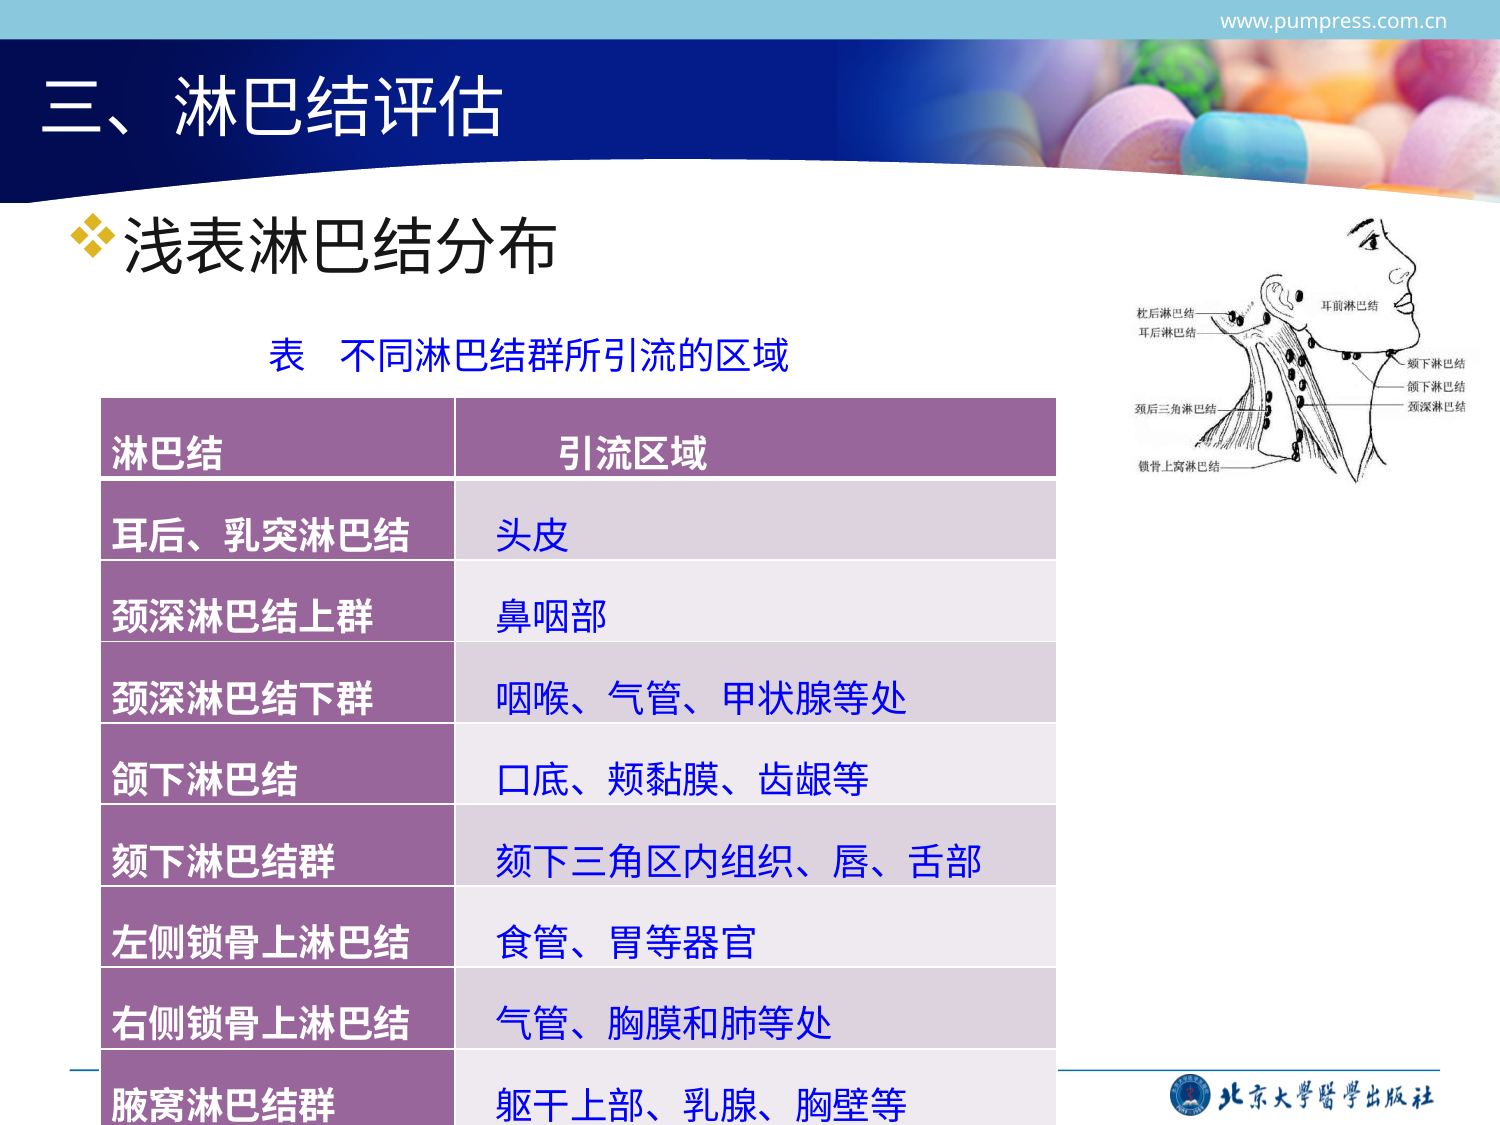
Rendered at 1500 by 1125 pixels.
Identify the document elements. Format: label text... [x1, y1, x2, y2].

picture [1170, 1074, 1436, 1118]
table_cell 腋窝淋巴结群 [101, 1050, 454, 1125]
table_cell 食管、胃等器官 [456, 887, 1056, 966]
table_cell 颌下淋巴结 [101, 724, 454, 803]
slide_number www.pumpress.com.cn [1024, 0, 1463, 38]
table_header 淋巴结 [101, 398, 454, 476]
list 浅表淋巴结分布 [49, 198, 997, 1026]
table_cell 颈深淋巴结下群 [101, 642, 454, 722]
table_cell 鼻咽部 [456, 561, 1056, 641]
table_cell 右侧锁骨上淋巴结 [101, 968, 454, 1048]
picture [1127, 207, 1481, 491]
text_box 表 不同淋巴结群所引流的区域 [253, 324, 805, 385]
table_cell 口底、颊黏膜、齿龈等 [456, 724, 1056, 803]
table_cell 颏下三角区内组织、唇、舌部 [456, 805, 1056, 885]
table_cell 咽喉、气管、甲状腺等处 [456, 642, 1056, 722]
table_header 引流区域 [456, 398, 1056, 476]
table_cell 耳后、乳突淋巴结 [101, 481, 454, 559]
table_cell 头皮 [456, 481, 1056, 559]
title 三、淋巴结评估 [23, 58, 1349, 152]
table_cell 颈深淋巴结上群 [101, 561, 454, 641]
table_cell 颏下淋巴结群 [101, 805, 454, 885]
table_cell 躯干上部、乳腺、胸壁等 [456, 1050, 1056, 1125]
picture [0, 40, 1500, 203]
table_cell 气管、胸膜和肺等处 [456, 968, 1056, 1048]
table_cell 左侧锁骨上淋巴结 [101, 887, 454, 966]
